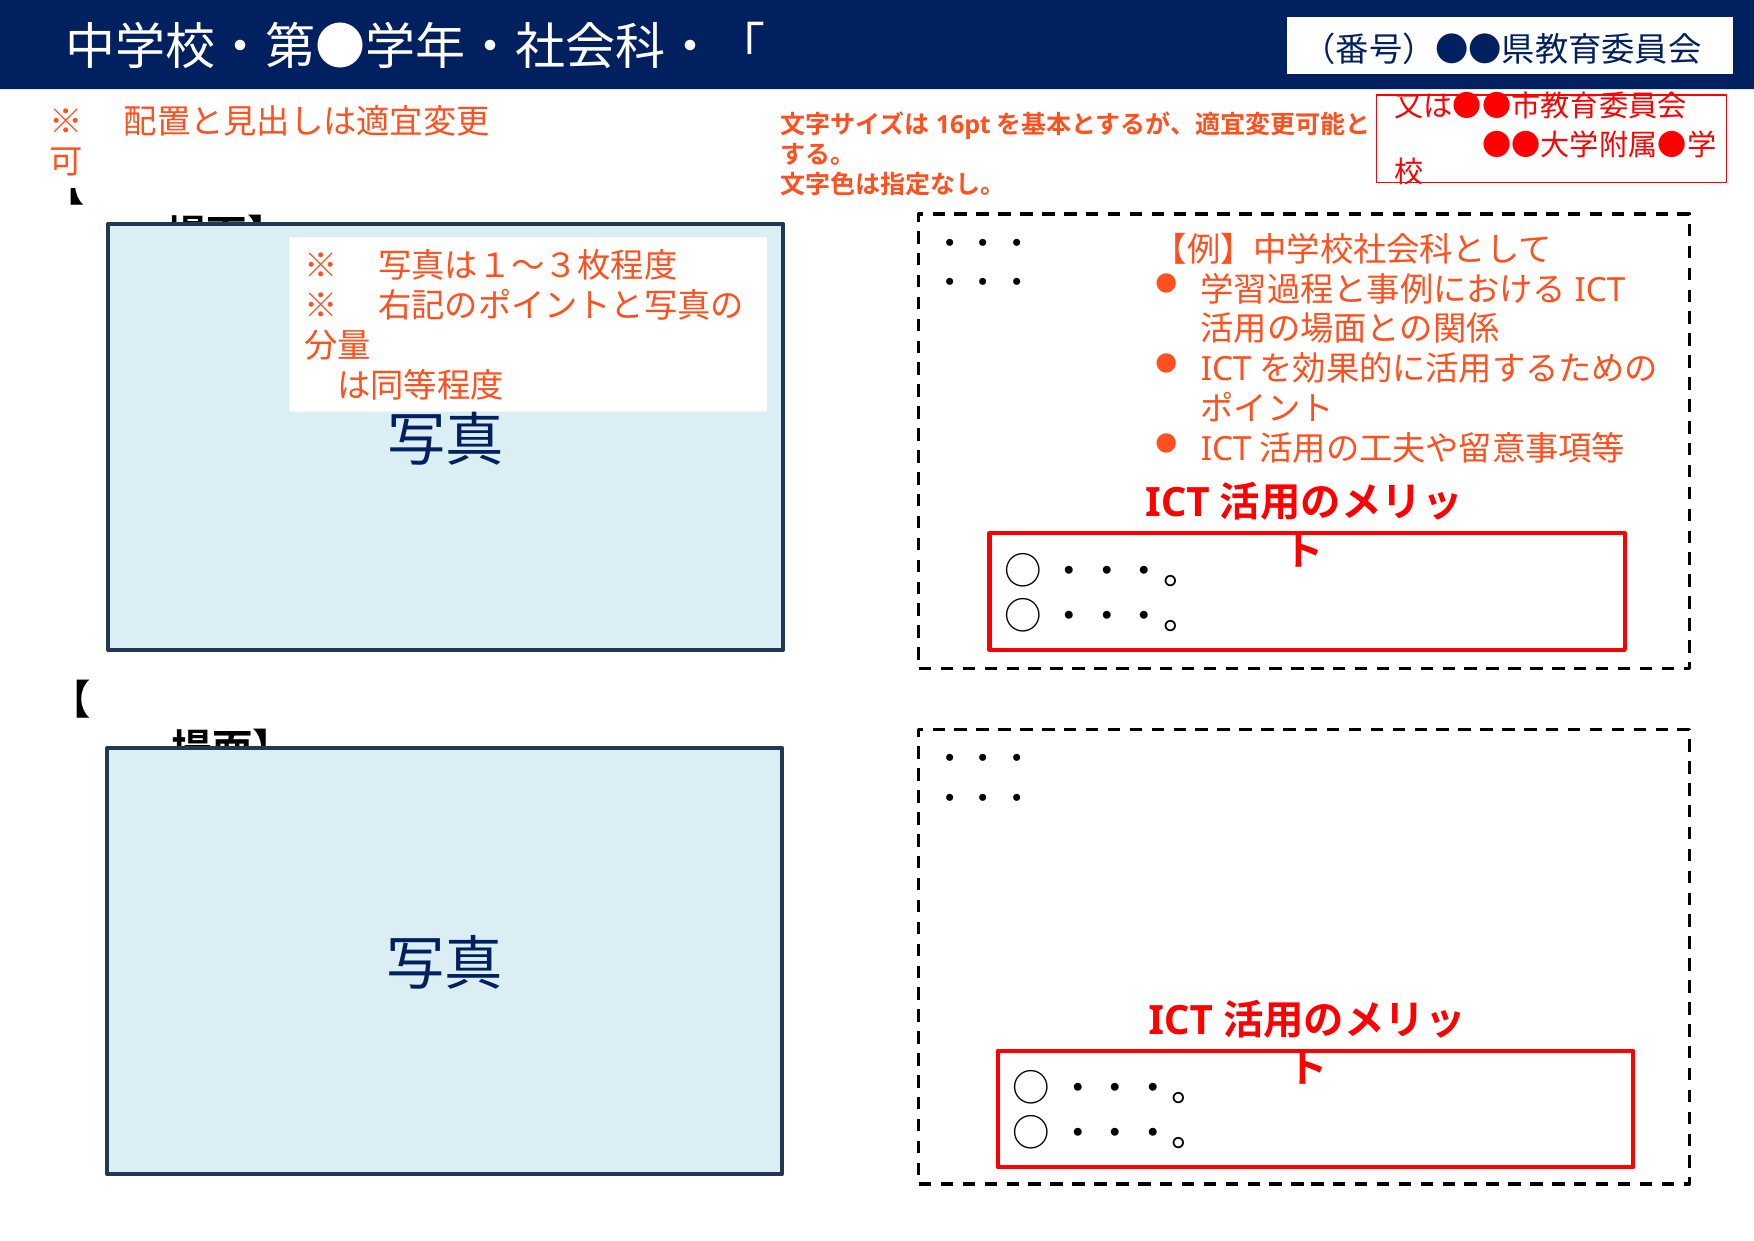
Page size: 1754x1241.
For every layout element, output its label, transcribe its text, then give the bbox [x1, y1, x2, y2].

text_box 又は●●市教育委員会 ●●大学附属●学校 [1375, 93, 1728, 185]
text_box 中学校・第●学年・社会科・「 」② [0, 0, 1754, 90]
text_box ※ 配置と見出しは適宜変更可 [34, 93, 513, 188]
text_box 【 場面】 [29, 152, 669, 266]
text_box 写真 [106, 222, 785, 652]
text_box ・・・ ・・・ [918, 214, 1690, 669]
text_box ICT活用のメリット [1124, 986, 1491, 1049]
text_box 【例】中学校社会科として 学習過程と事例におけるICT活用の場面との関係 ICTを効果的に活用するためのポイント ICT活用の工夫や留意事項等 [1139, 220, 1679, 475]
text_box ICT活用のメリット [1120, 468, 1487, 531]
text_box （番号）●●県教育委員会 [1283, 12, 1737, 78]
text_box ○・・・。 ○・・・。 [987, 531, 1627, 652]
text_box ○・・・。 ○・・・。 [996, 1049, 1635, 1169]
text_box 【 場面】 [34, 666, 675, 780]
text_box 写真 [105, 746, 784, 1176]
text_box ※ 写真は１～３枚程度 ※ 右記のポイントと写真の分量 は同等程度 [289, 237, 768, 412]
text_box 文字サイズは16ptを基本とするが、適宜変更可能とする。 文字色は指定なし。 [765, 100, 1405, 206]
text_box ・・・ ・・・ [918, 729, 1690, 1184]
